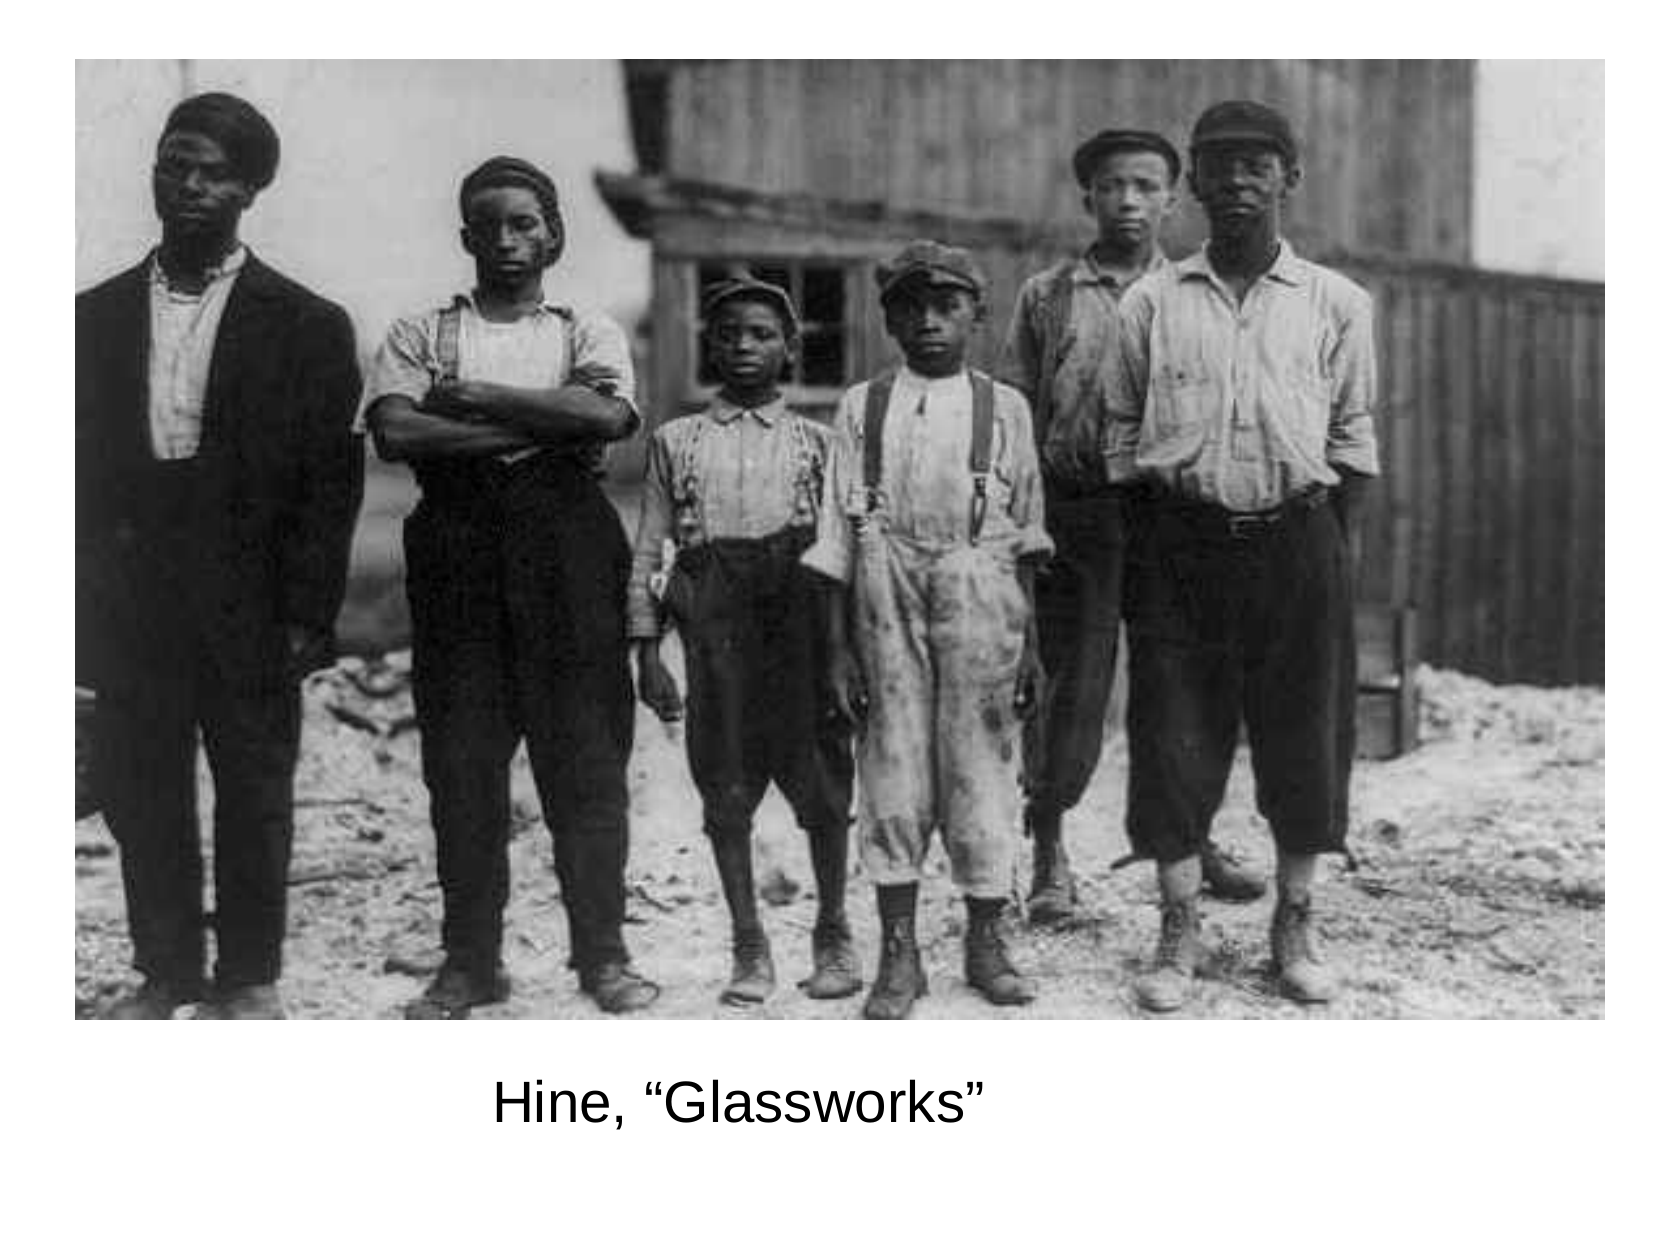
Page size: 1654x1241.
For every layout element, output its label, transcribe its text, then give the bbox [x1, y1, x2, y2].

picture [74, 59, 1606, 1020]
text_box Hine, “Glassworks” [477, 1062, 1216, 1144]
